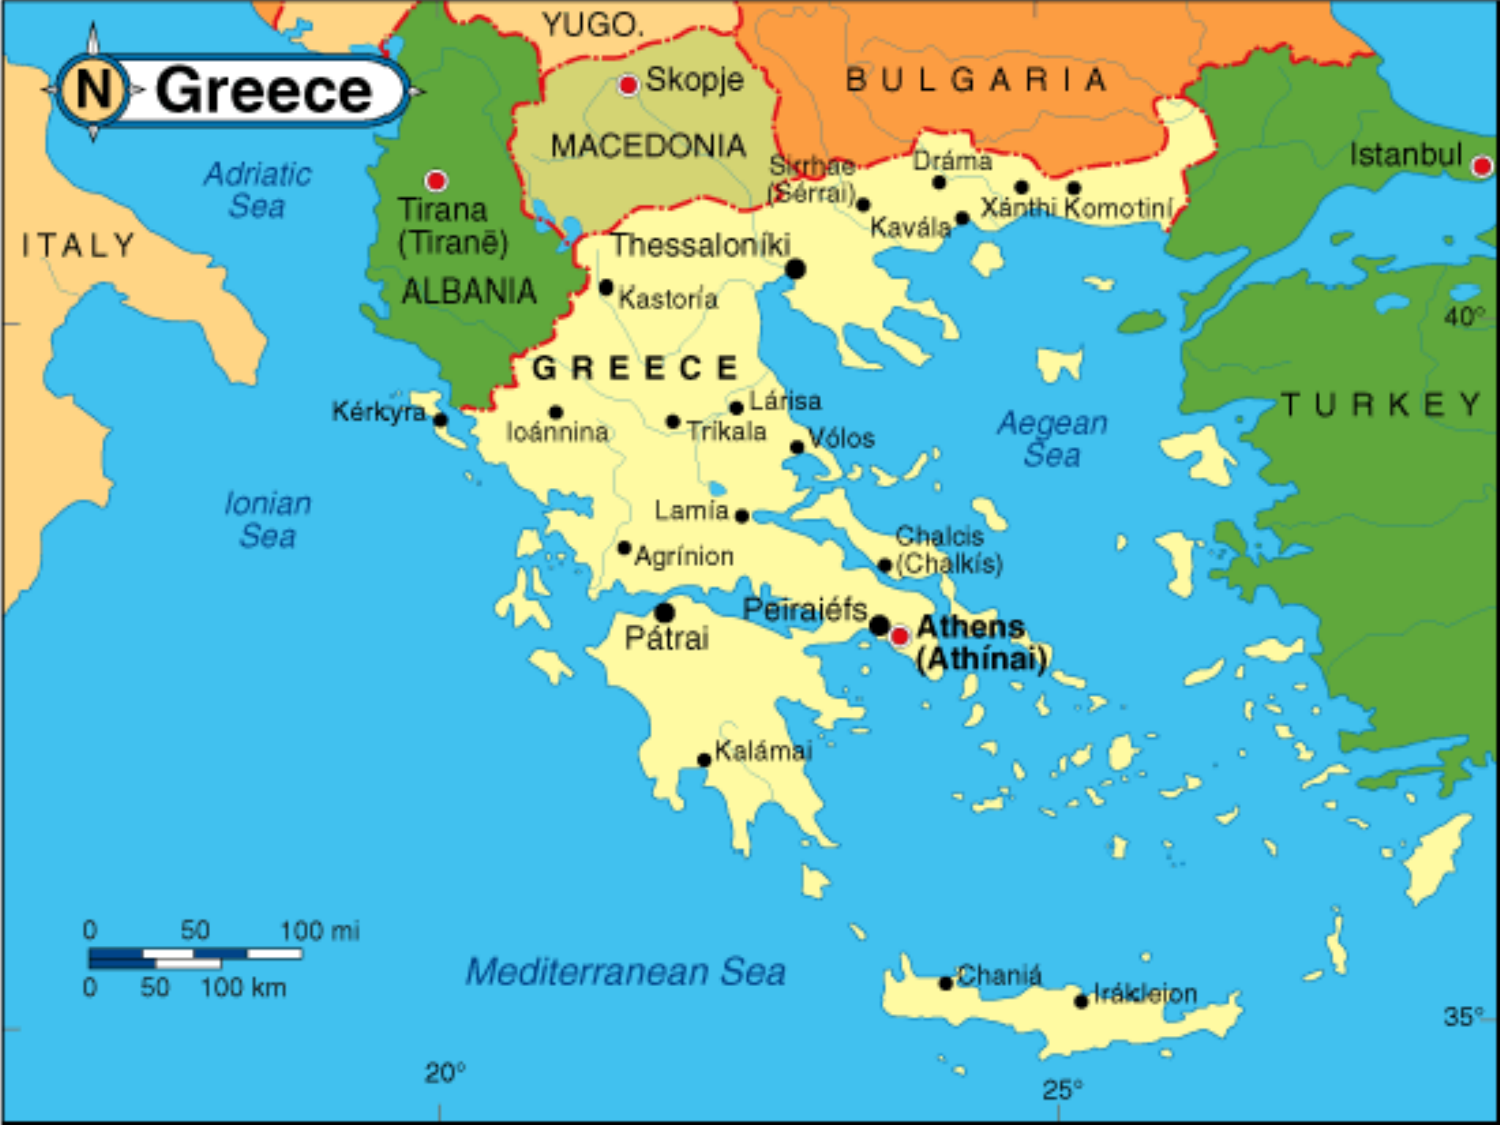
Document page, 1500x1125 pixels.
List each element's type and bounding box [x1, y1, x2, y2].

list [0, 0, 1500, 1125]
